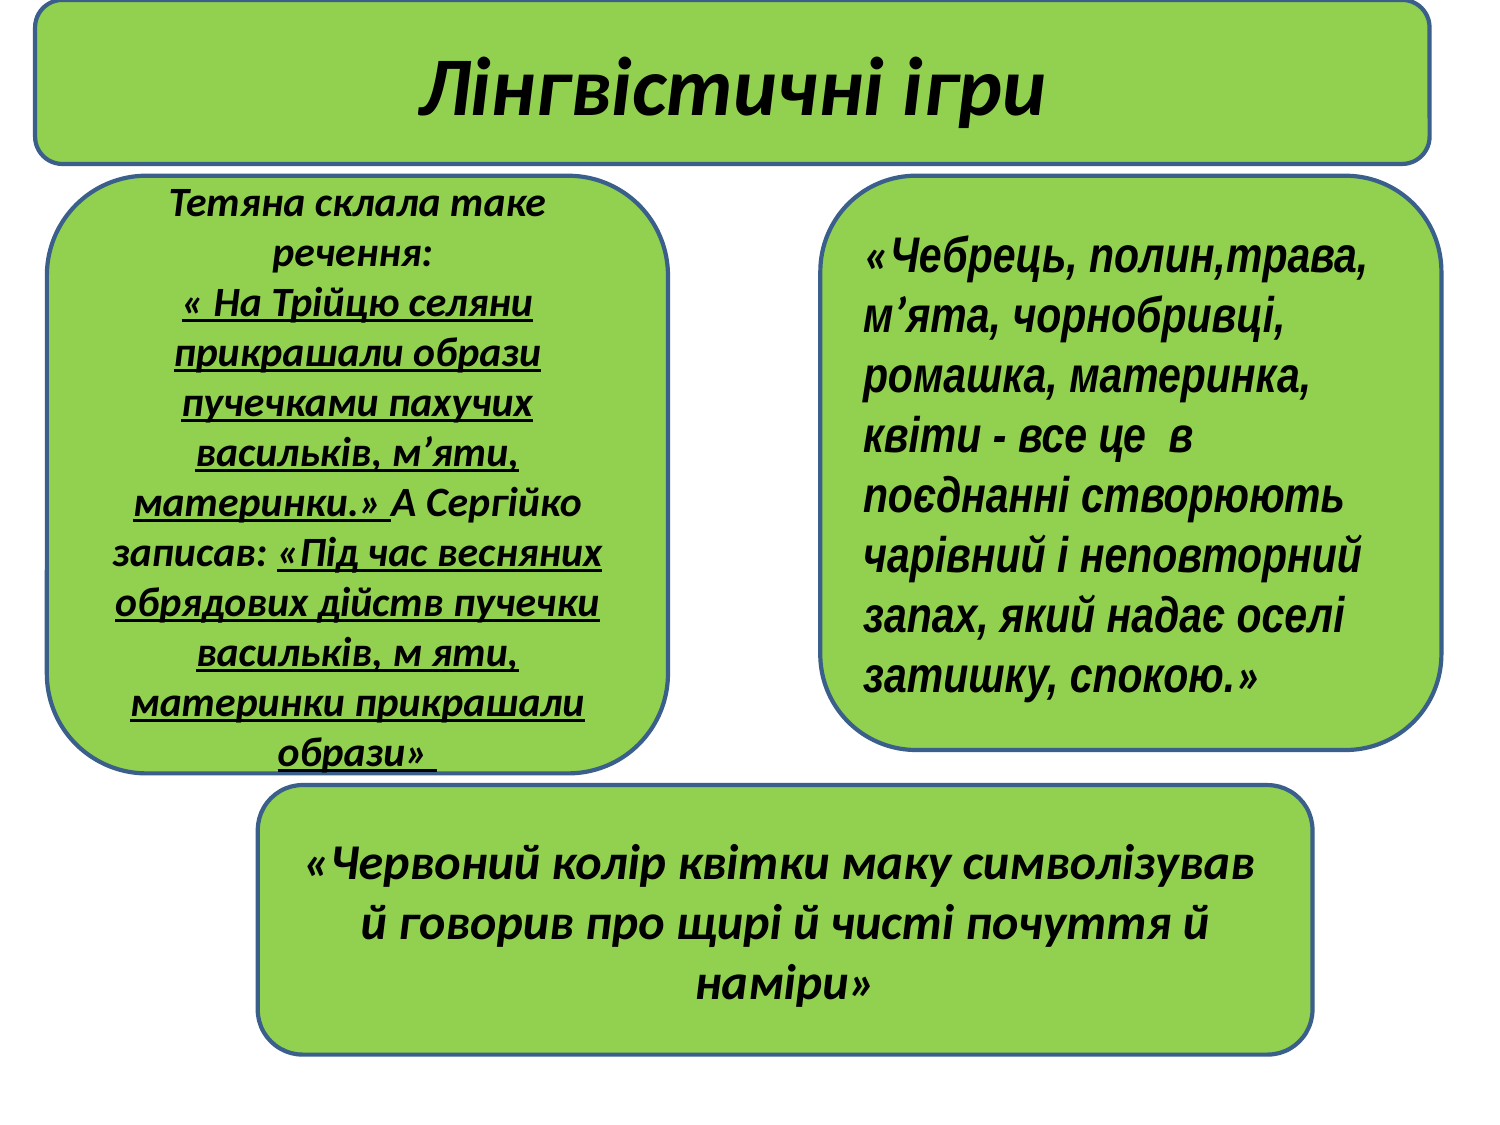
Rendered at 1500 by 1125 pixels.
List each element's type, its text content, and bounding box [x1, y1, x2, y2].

text_box «Чебрець, полин,трава, м’ята, чорнобривці, ромашка, материнка, квіти - все це в поєднанні створюють чарівний і неповторний запах, який надає оселі затишку, спокою.» [818, 173, 1444, 753]
text_box «Червоний колір квітки маку символізував й говорив про щирі й чисті почуття й наміри» [255, 782, 1315, 1057]
text_box Лінгвістичні ігри [32, 0, 1432, 167]
text_box Тетяна склала таке речення: « На Трійцю селяни прикрашали образи пучечками пахучих васильків, м’яти, материнки.» А Сергійко записав: «Під час весняних обрядових дійств пучечки васильків, м яти, материнки прикрашали образи» [44, 173, 671, 776]
